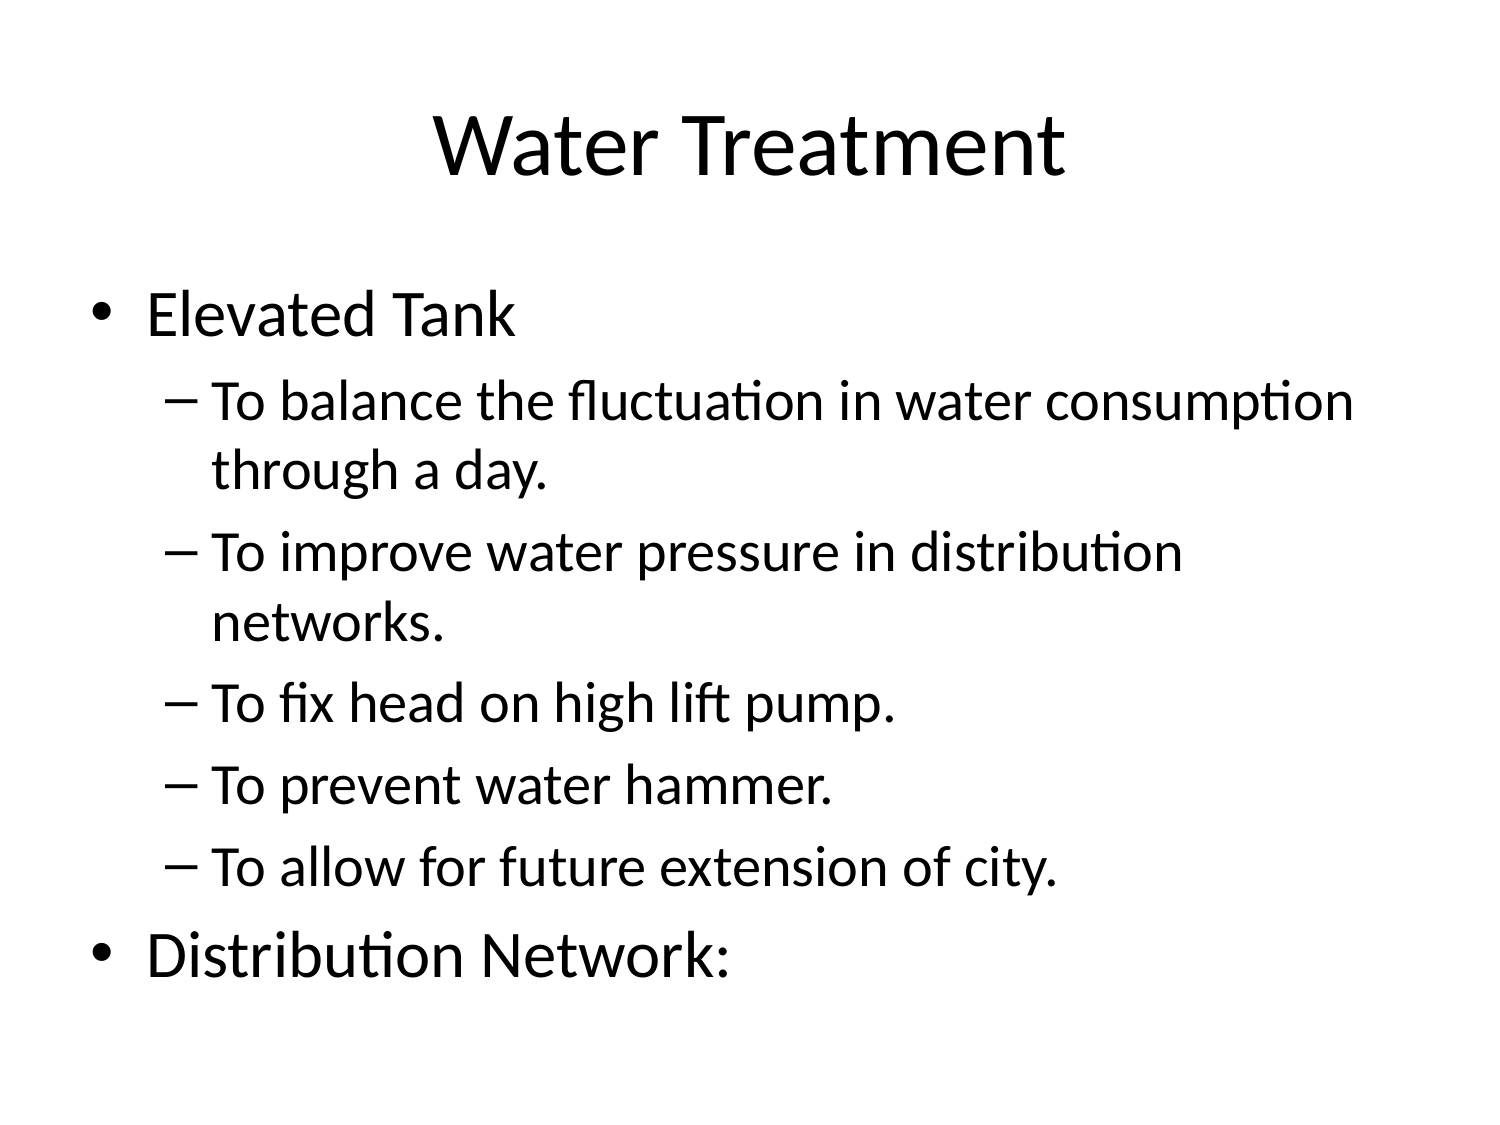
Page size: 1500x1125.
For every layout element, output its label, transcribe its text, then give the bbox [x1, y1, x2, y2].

list Elevated Tank To balance the fluctuation in water consumption through a day. To improve water pressure in distribution networks. To fix head on high lift pump. To prevent water hammer. To allow for future extension of city. Distribution Network: [75, 262, 1425, 1063]
title Water Treatment [75, 45, 1425, 233]
